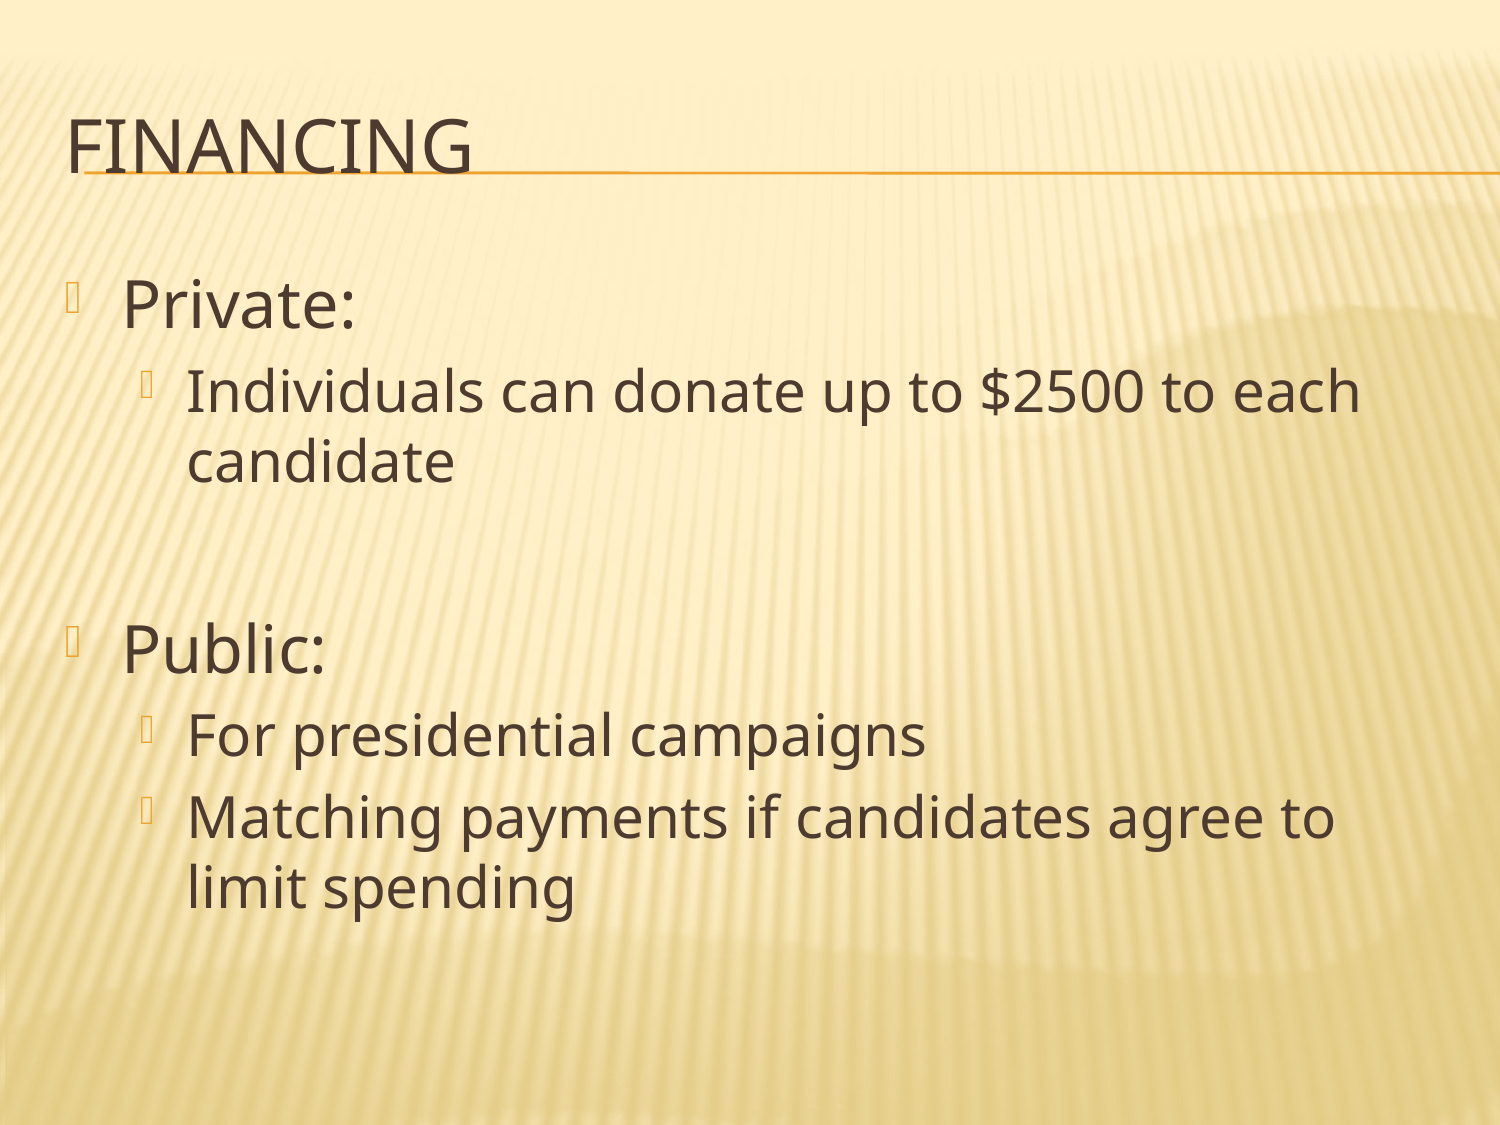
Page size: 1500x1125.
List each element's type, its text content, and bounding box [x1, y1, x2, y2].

list Private: Individuals can donate up to $2500 to each candidate Public: For presidential campaigns Matching payments if candidates agree to limit spending [50, 254, 1475, 998]
title Financing [50, 75, 1475, 213]
